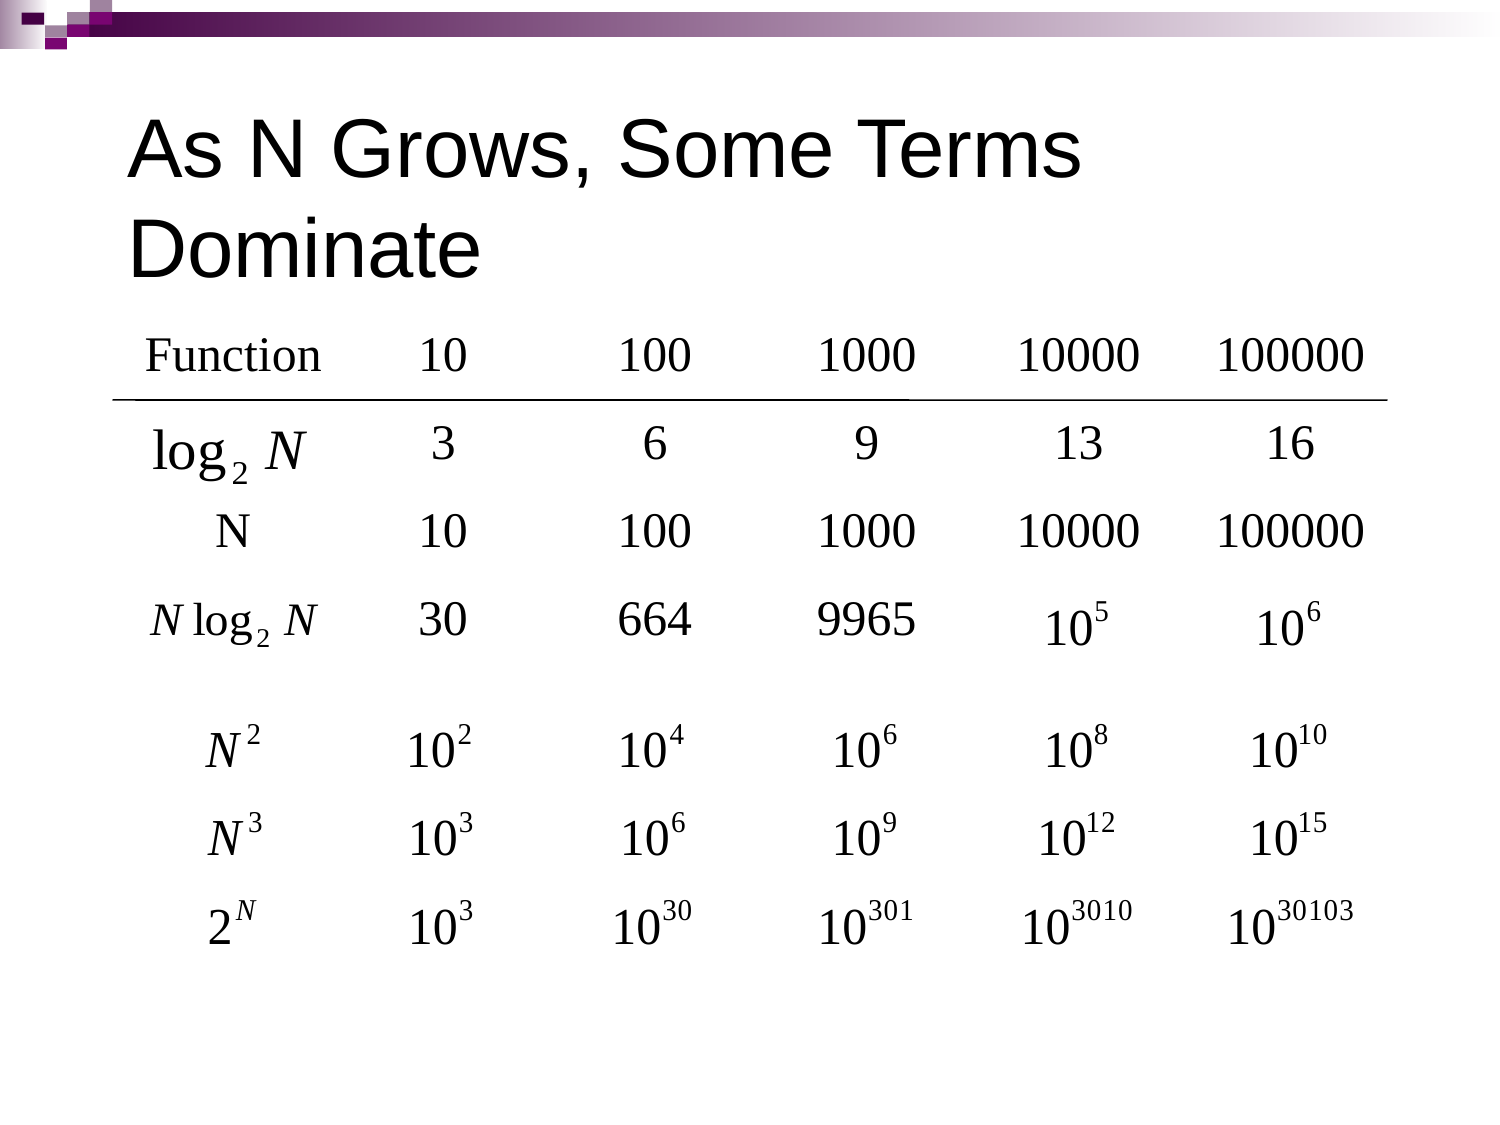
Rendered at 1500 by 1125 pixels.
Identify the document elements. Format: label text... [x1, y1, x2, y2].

title As N Grows, Some Terms Dominate [112, 99, 1388, 288]
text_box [112, 324, 1384, 1015]
